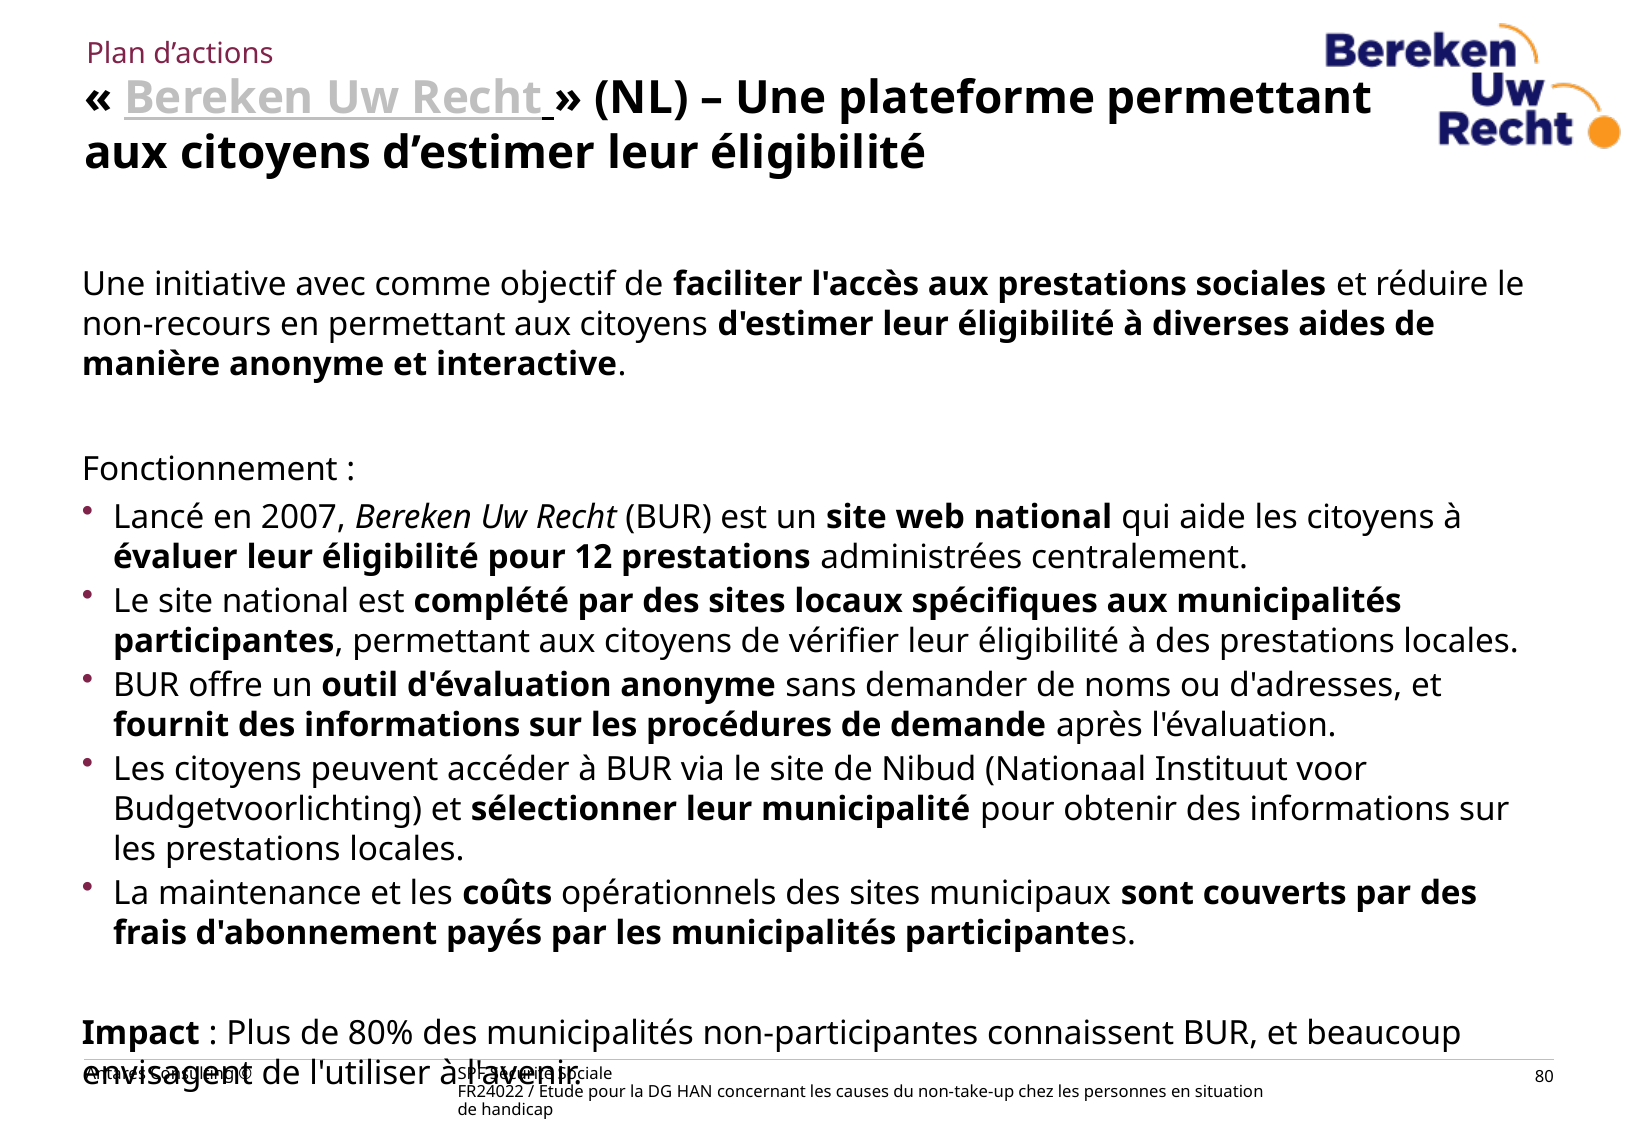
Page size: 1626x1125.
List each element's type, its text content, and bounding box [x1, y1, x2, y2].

picture [1295, 0, 1625, 177]
text_box Une initiative avec comme objectif de faciliter l'accès aux prestations sociales et réduire le non-recours en permettant aux citoyens d'estimer leur éligibilité à diverses aides de manière anonyme et interactive. Fonctionnement : Lancé en 2007, Bereken Uw Recht (BUR) est un site web national qui aide les citoyens à évaluer leur éligibilité pour 12 prestations administrées centralement. Le site national est complété par des sites locaux spécifiques aux municipalités participantes, permettant aux citoyens de vérifier leur éligibilité à des prestations locales. BUR offre un outil d'évaluation anonyme sans demander de noms ou d'adresses, et fournit des informations sur les procédures de demande après l'évaluation. Les citoyens peuvent accéder à BUR via le site de Nibud (Nationaal Instituut voor Budgetvoorlichting) et sélectionner leur municipalité pour obtenir des informations sur les prestations locales. La maintenance et les coûts opérationnels des sites municipaux sont couverts par des frais d'abonnement payés par les municipalités participantes. Impact : Plus de 80% des municipalités non-participantes connaissent BUR, et beaucoup envisagent de l'utiliser à l'avenir. [81, 262, 1551, 1092]
text_box Plan d’actions [86, 38, 1295, 70]
title « Bereken Uw Recht » (NL) – Une plateforme permettant aux citoyens d’estimer leur éligibilité [84, 82, 1389, 229]
